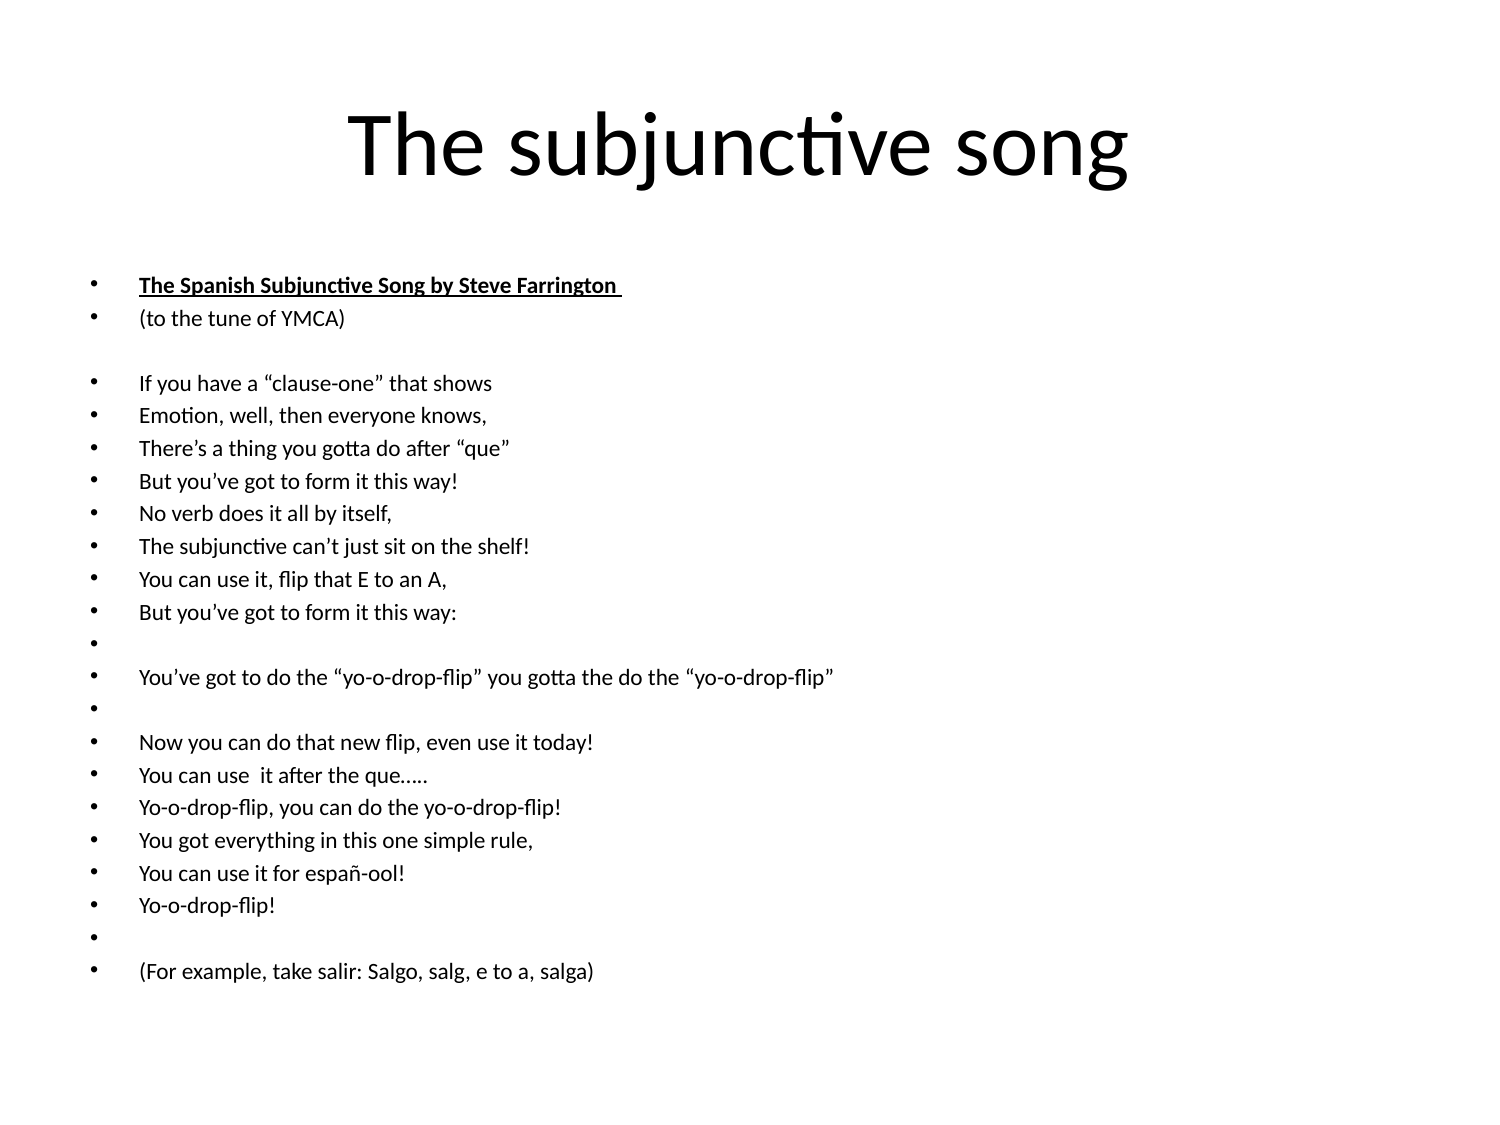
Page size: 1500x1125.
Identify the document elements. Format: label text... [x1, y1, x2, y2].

list The Spanish Subjunctive Song by Steve Farrington (to the tune of YMCA) If you have a “clause-one” that shows Emotion, well, then everyone knows, There’s a thing you gotta do after “que” But you’ve got to form it this way! No verb does it all by itself, The subjunctive can’t just sit on the shelf! You can use it, flip that E to an A, But you’ve got to form it this way: You’ve got to do the “yo-o-drop-flip” you gotta the do the “yo-o-drop-flip” Now you can do that new flip, even use it today! You can use it after the que….. Yo-o-drop-flip, you can do the yo-o-drop-flip! You got everything in this one simple rule, You can use it for españ-ool! Yo-o-drop-flip! (For example, take salir: Salgo, salg, e to a, salga) [75, 262, 1425, 1005]
title The subjunctive song [75, 45, 1425, 233]
